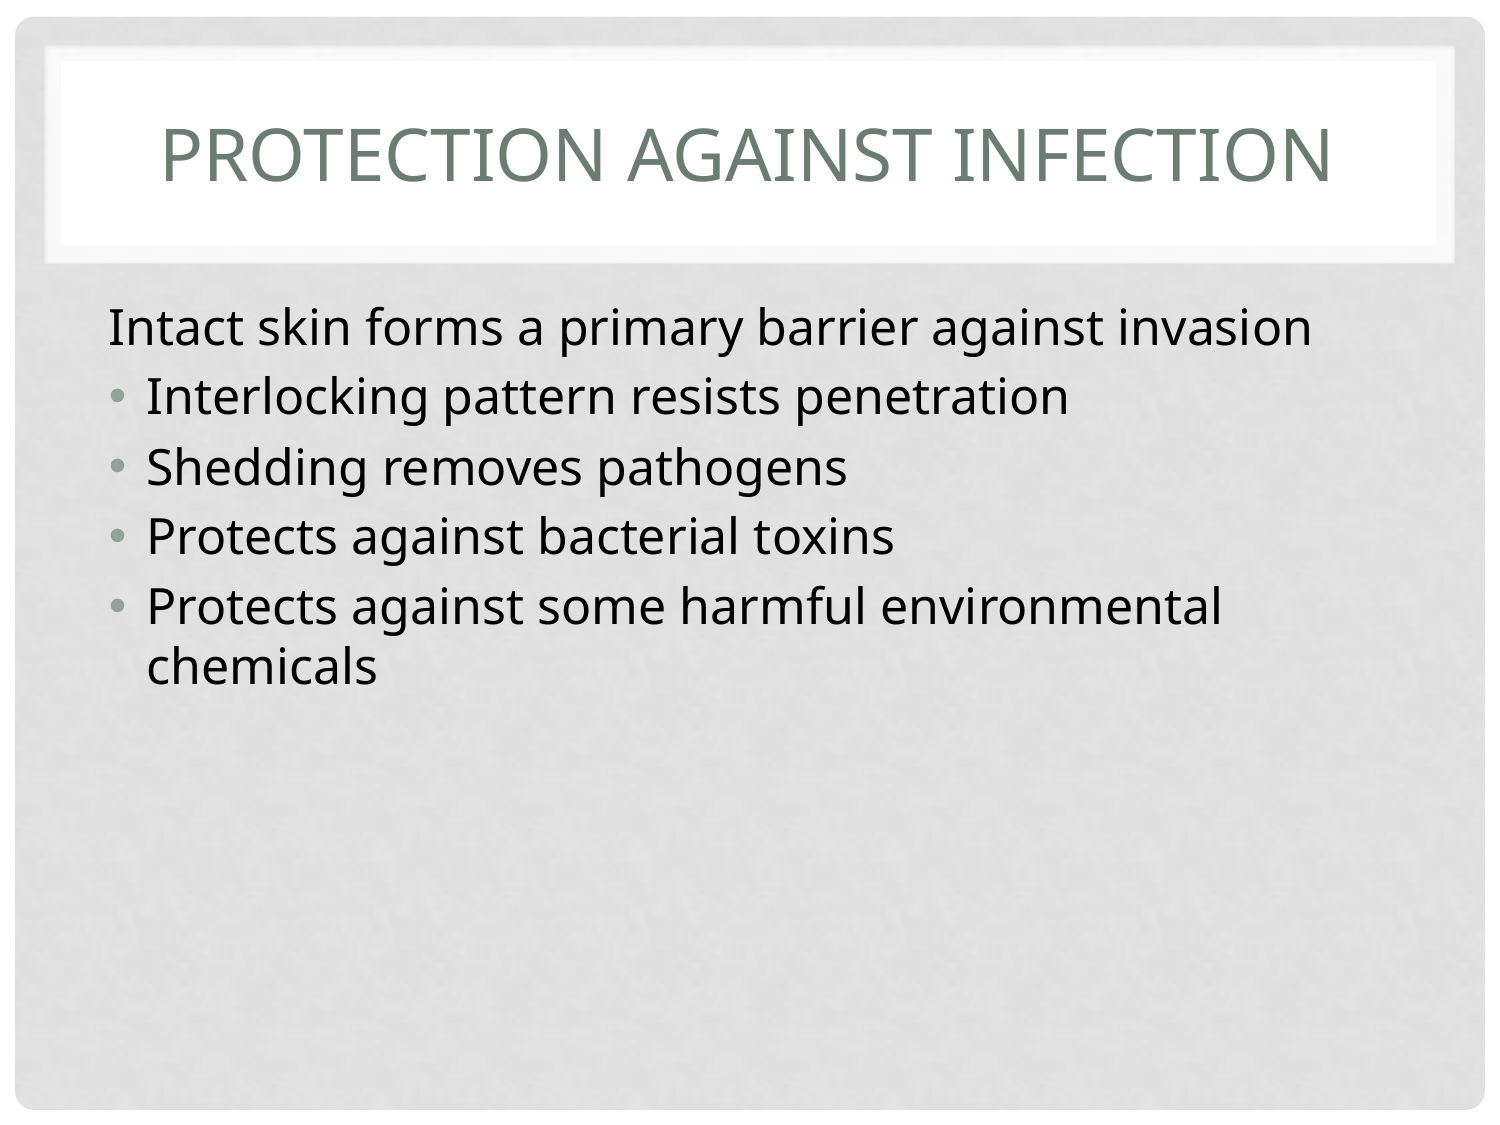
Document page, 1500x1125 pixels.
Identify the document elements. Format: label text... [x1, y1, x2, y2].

title Protection against infection [69, 66, 1425, 238]
list Intact skin forms a primary barrier against invasion Interlocking pattern resists penetration Shedding removes pathogens Protects against bacterial toxins Protects against some harmful environmental chemicals [75, 287, 1425, 1005]
